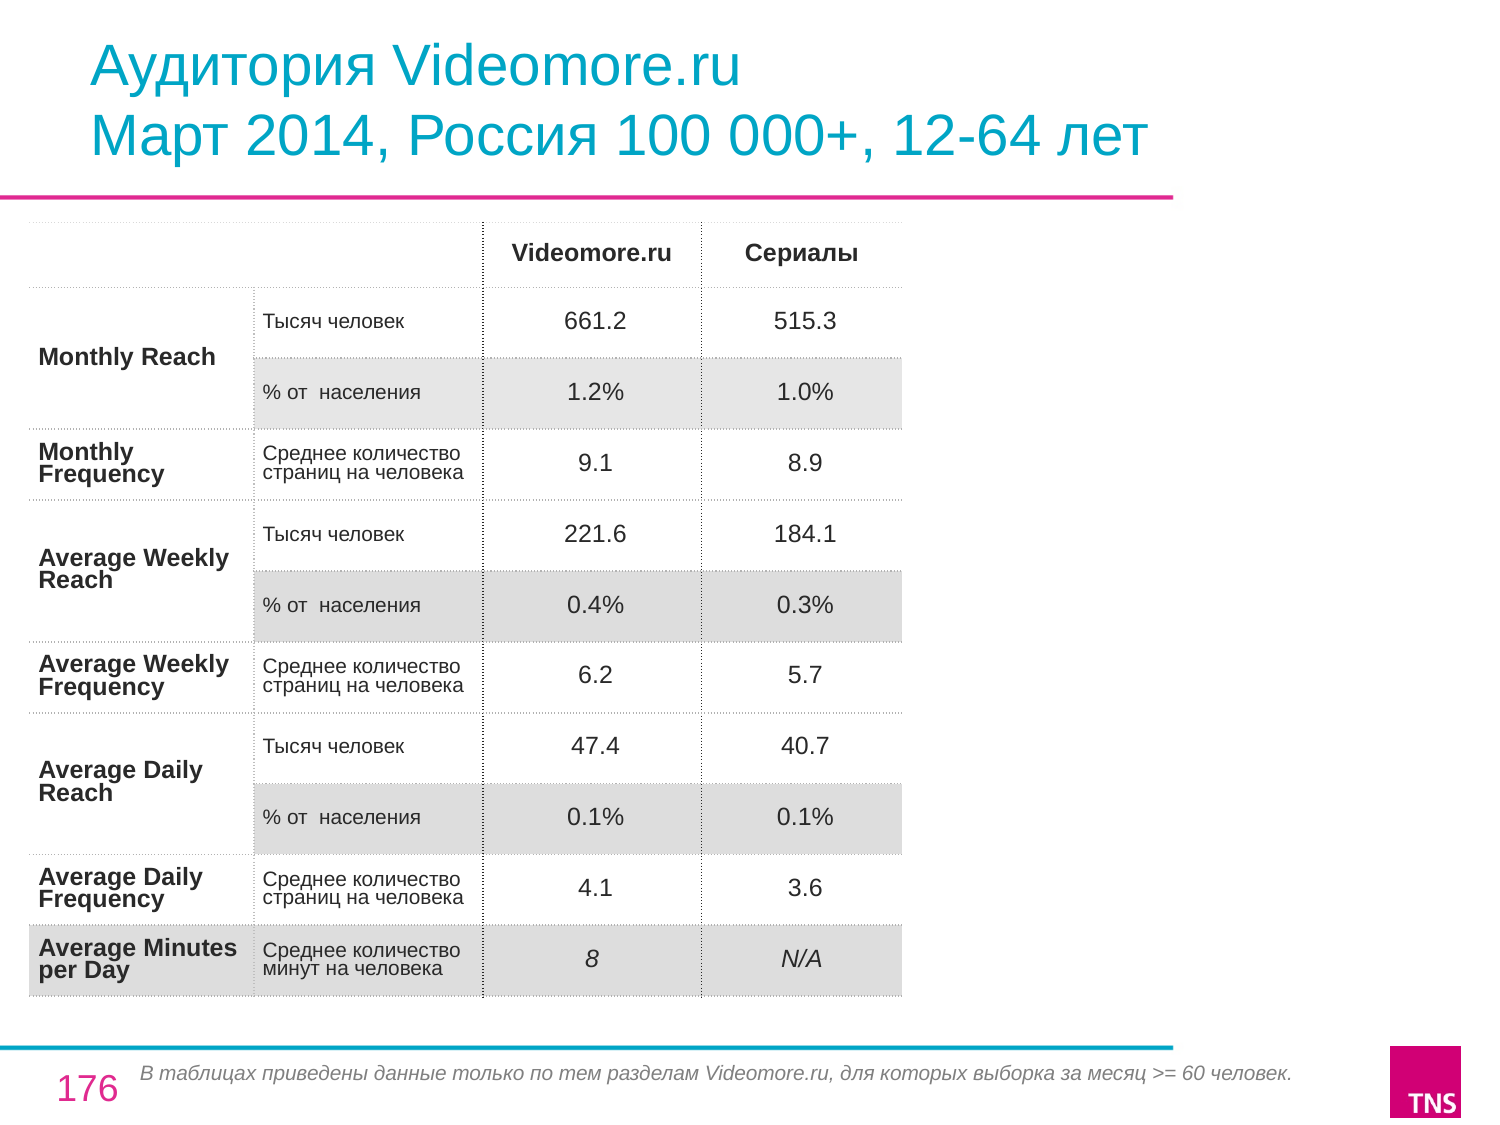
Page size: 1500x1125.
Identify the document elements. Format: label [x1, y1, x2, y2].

table_header [29, 223, 902, 287]
picture [0, 0, 1500, 1125]
text_box [124, 1052, 1463, 1092]
table_cell [29, 287, 902, 996]
slide_number [40, 1055, 392, 1125]
title [74, 8, 1476, 187]
